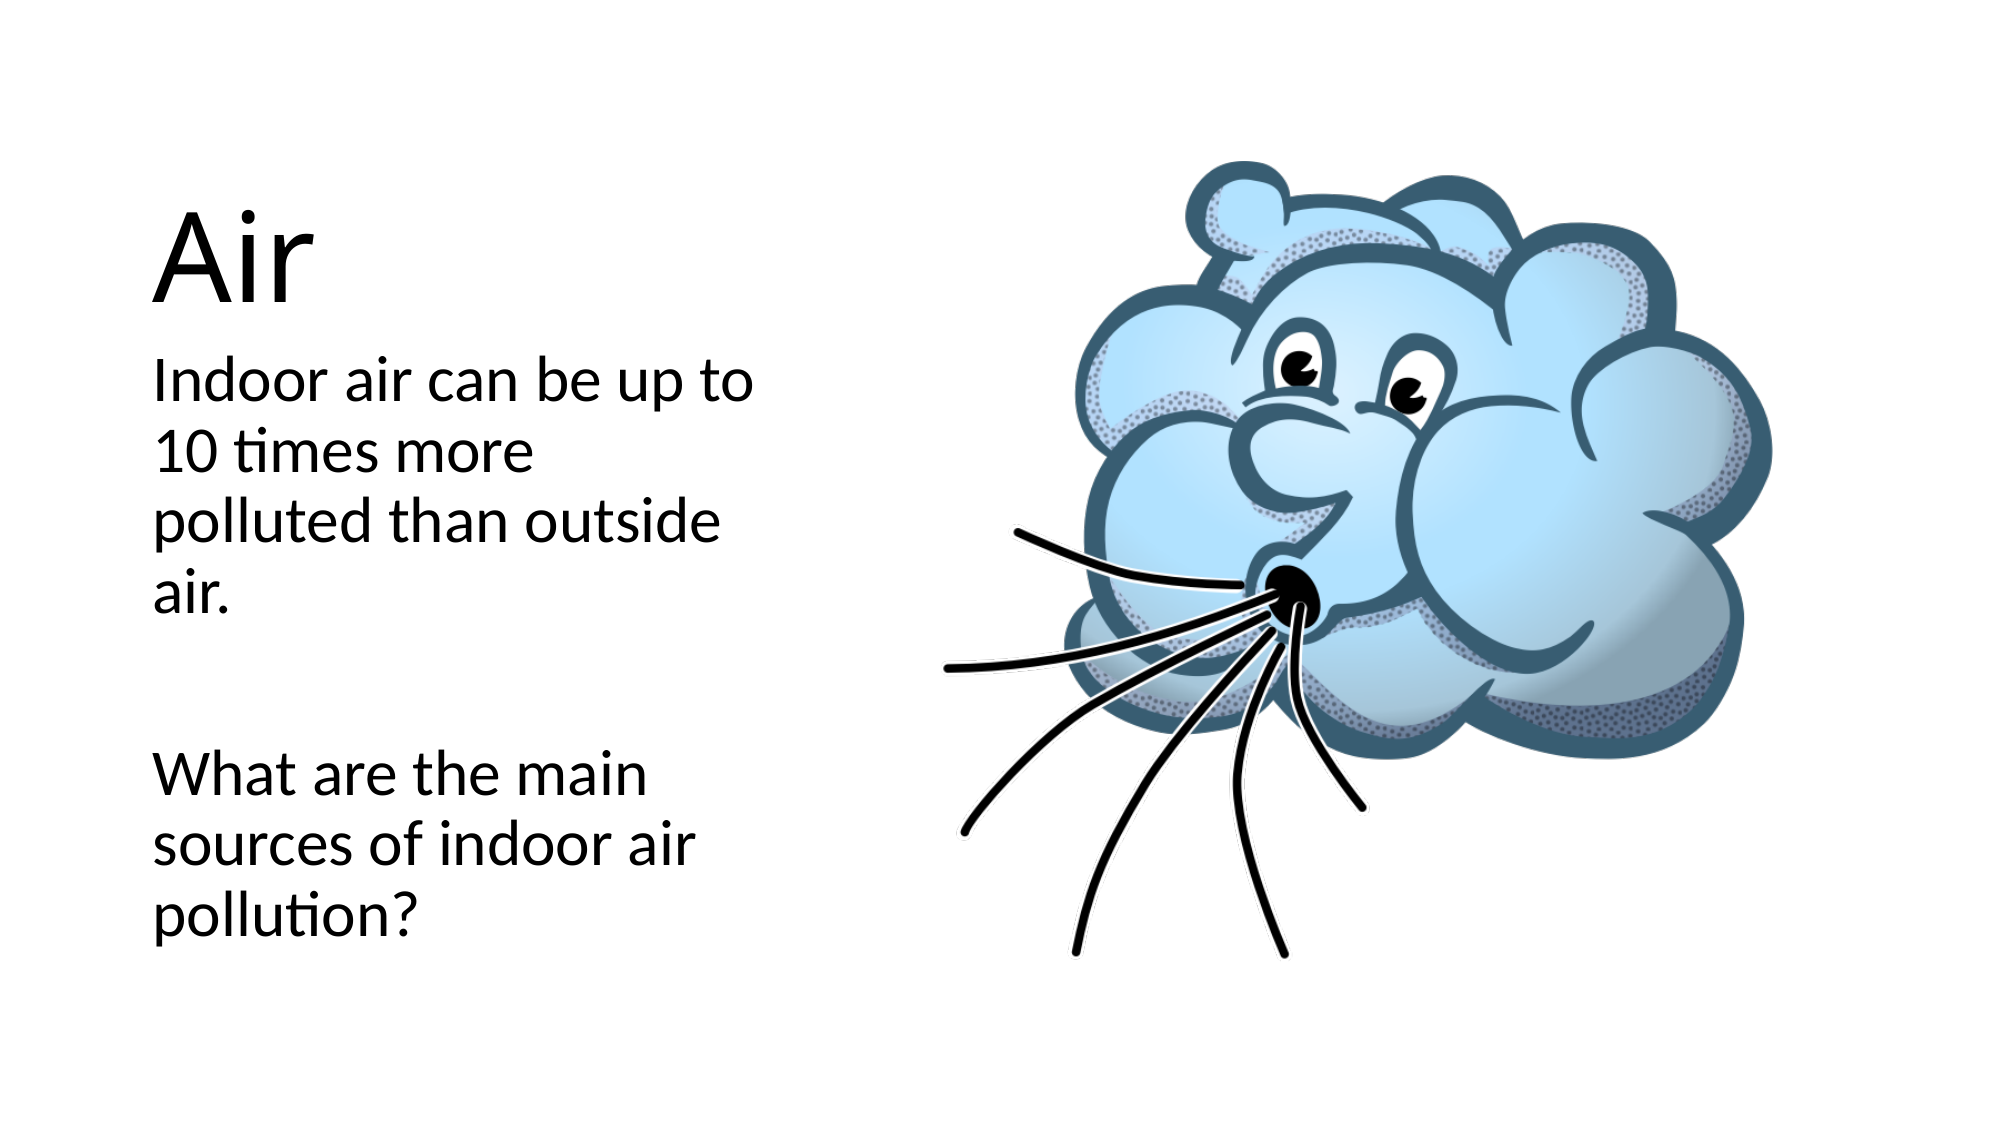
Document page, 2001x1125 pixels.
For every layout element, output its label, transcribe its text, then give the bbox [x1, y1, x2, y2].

title Air [137, 75, 783, 337]
picture [940, 161, 1773, 962]
list Indoor air can be up to 10 times more polluted than outside air. What are the main sources of indoor air pollution? [137, 337, 783, 963]
